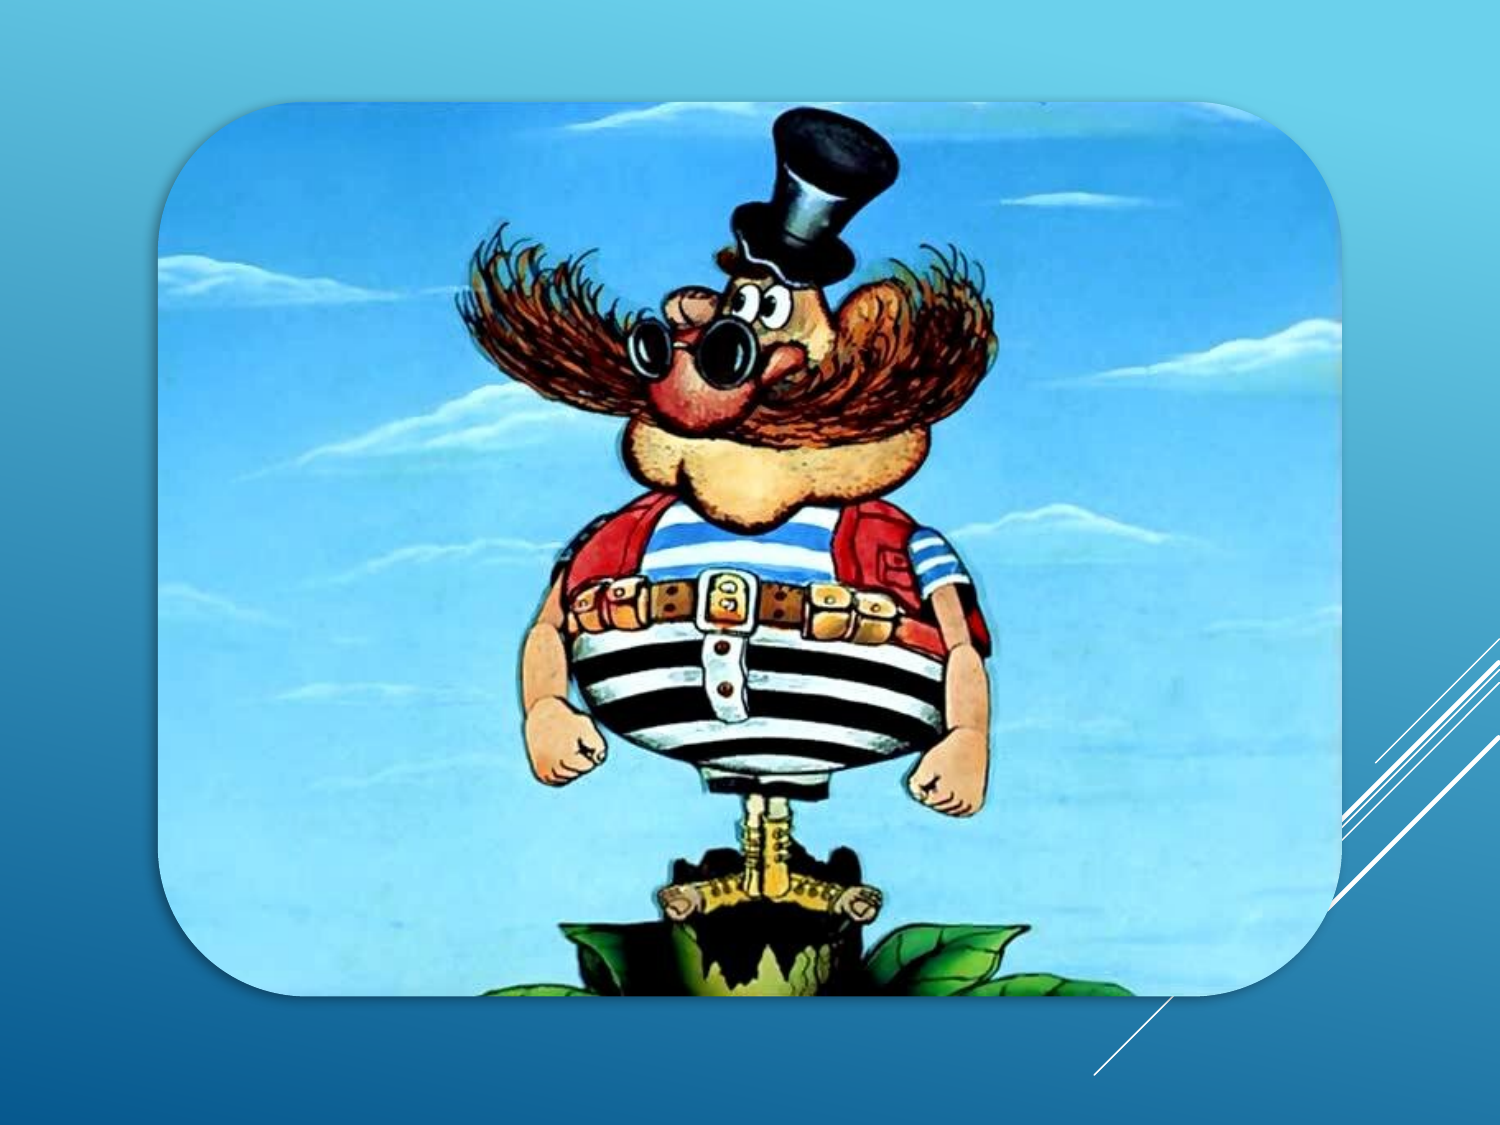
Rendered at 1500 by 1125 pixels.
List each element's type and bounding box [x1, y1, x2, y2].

picture [157, 101, 1343, 997]
